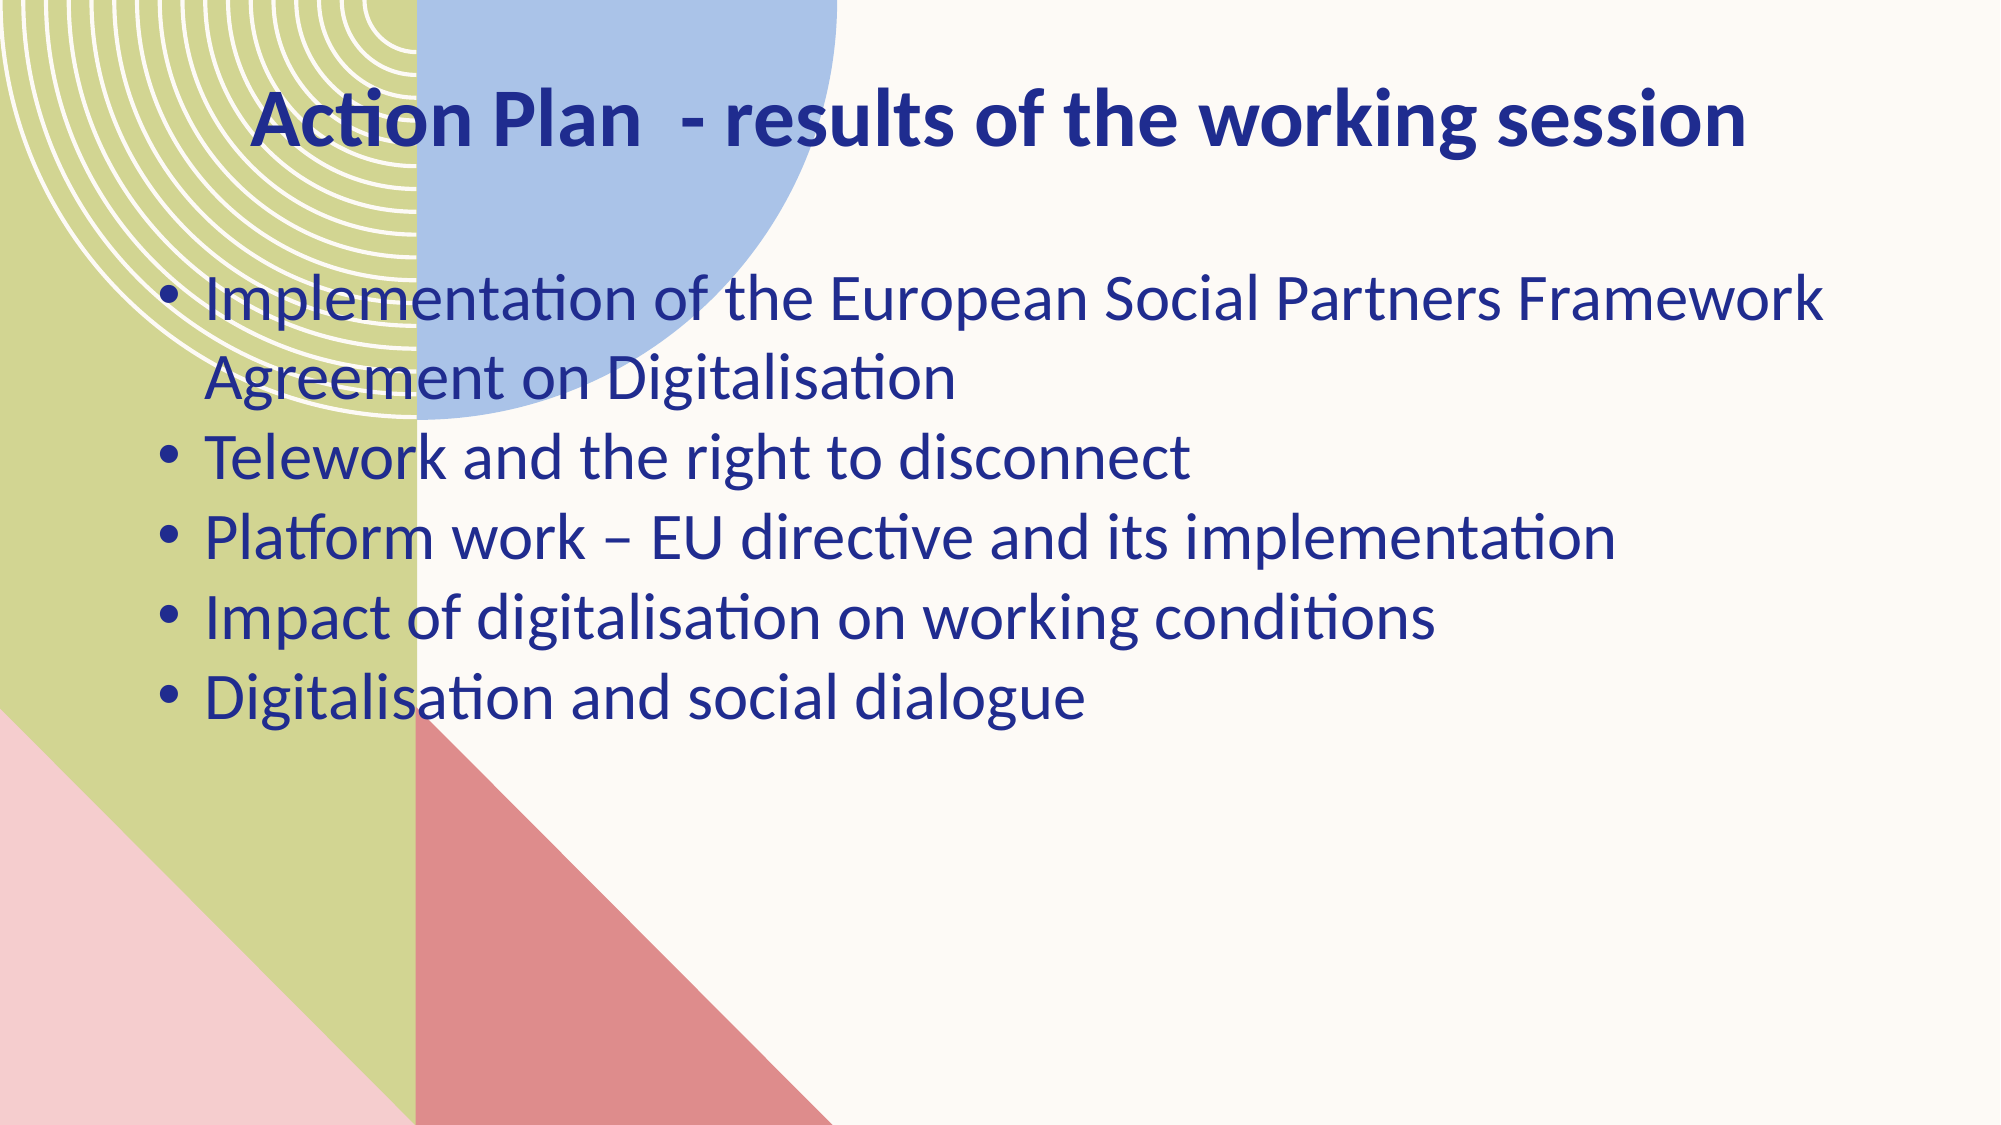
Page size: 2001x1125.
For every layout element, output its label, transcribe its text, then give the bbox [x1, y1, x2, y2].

text_box Implementation of the European Social Partners Framework Agreement on Digitalisation Telework and the right to disconnect Platform work – EU directive and its implementation Impact of digitalisation on working conditions Digitalisation and social dialogue [142, 245, 1913, 741]
title Action Plan - results of the working session [38, 63, 1962, 246]
